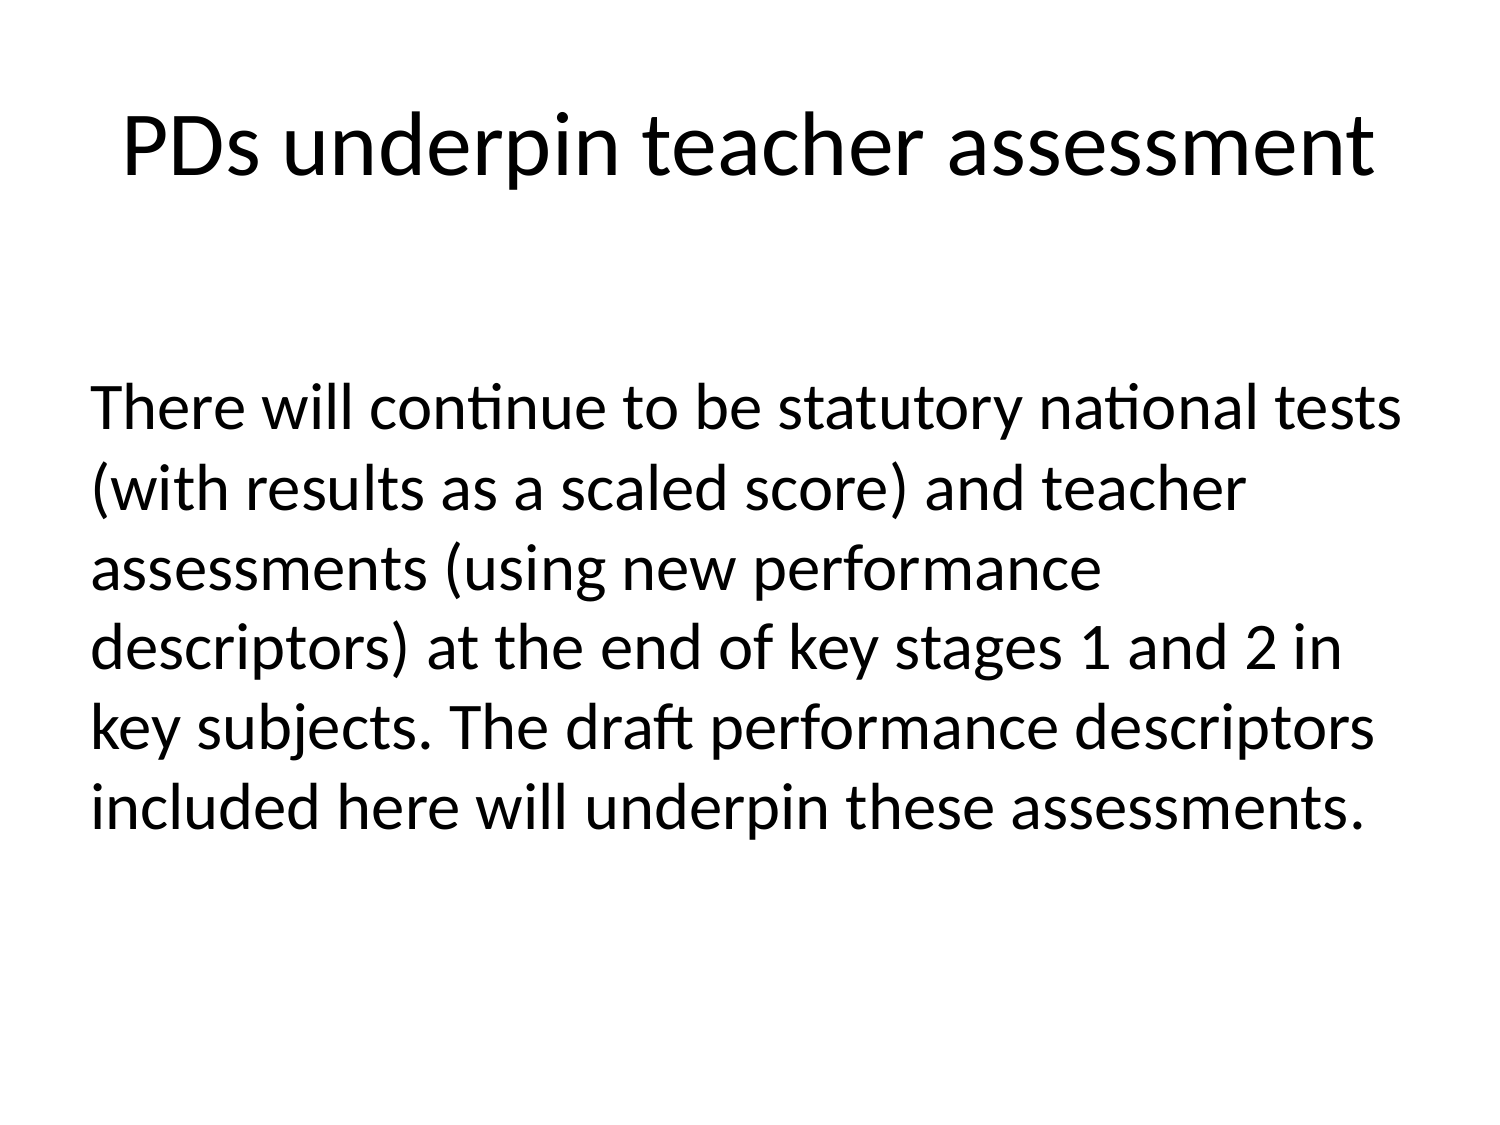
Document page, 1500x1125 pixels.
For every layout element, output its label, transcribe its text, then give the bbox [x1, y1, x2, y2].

list There will continue to be statutory national tests (with results as a scaled score) and teacher assessments (using new performance descriptors) at the end of key stages 1 and 2 in key subjects. The draft performance descriptors included here will underpin these assessments. [75, 262, 1425, 1005]
title PDs underpin teacher assessment [75, 45, 1425, 233]
